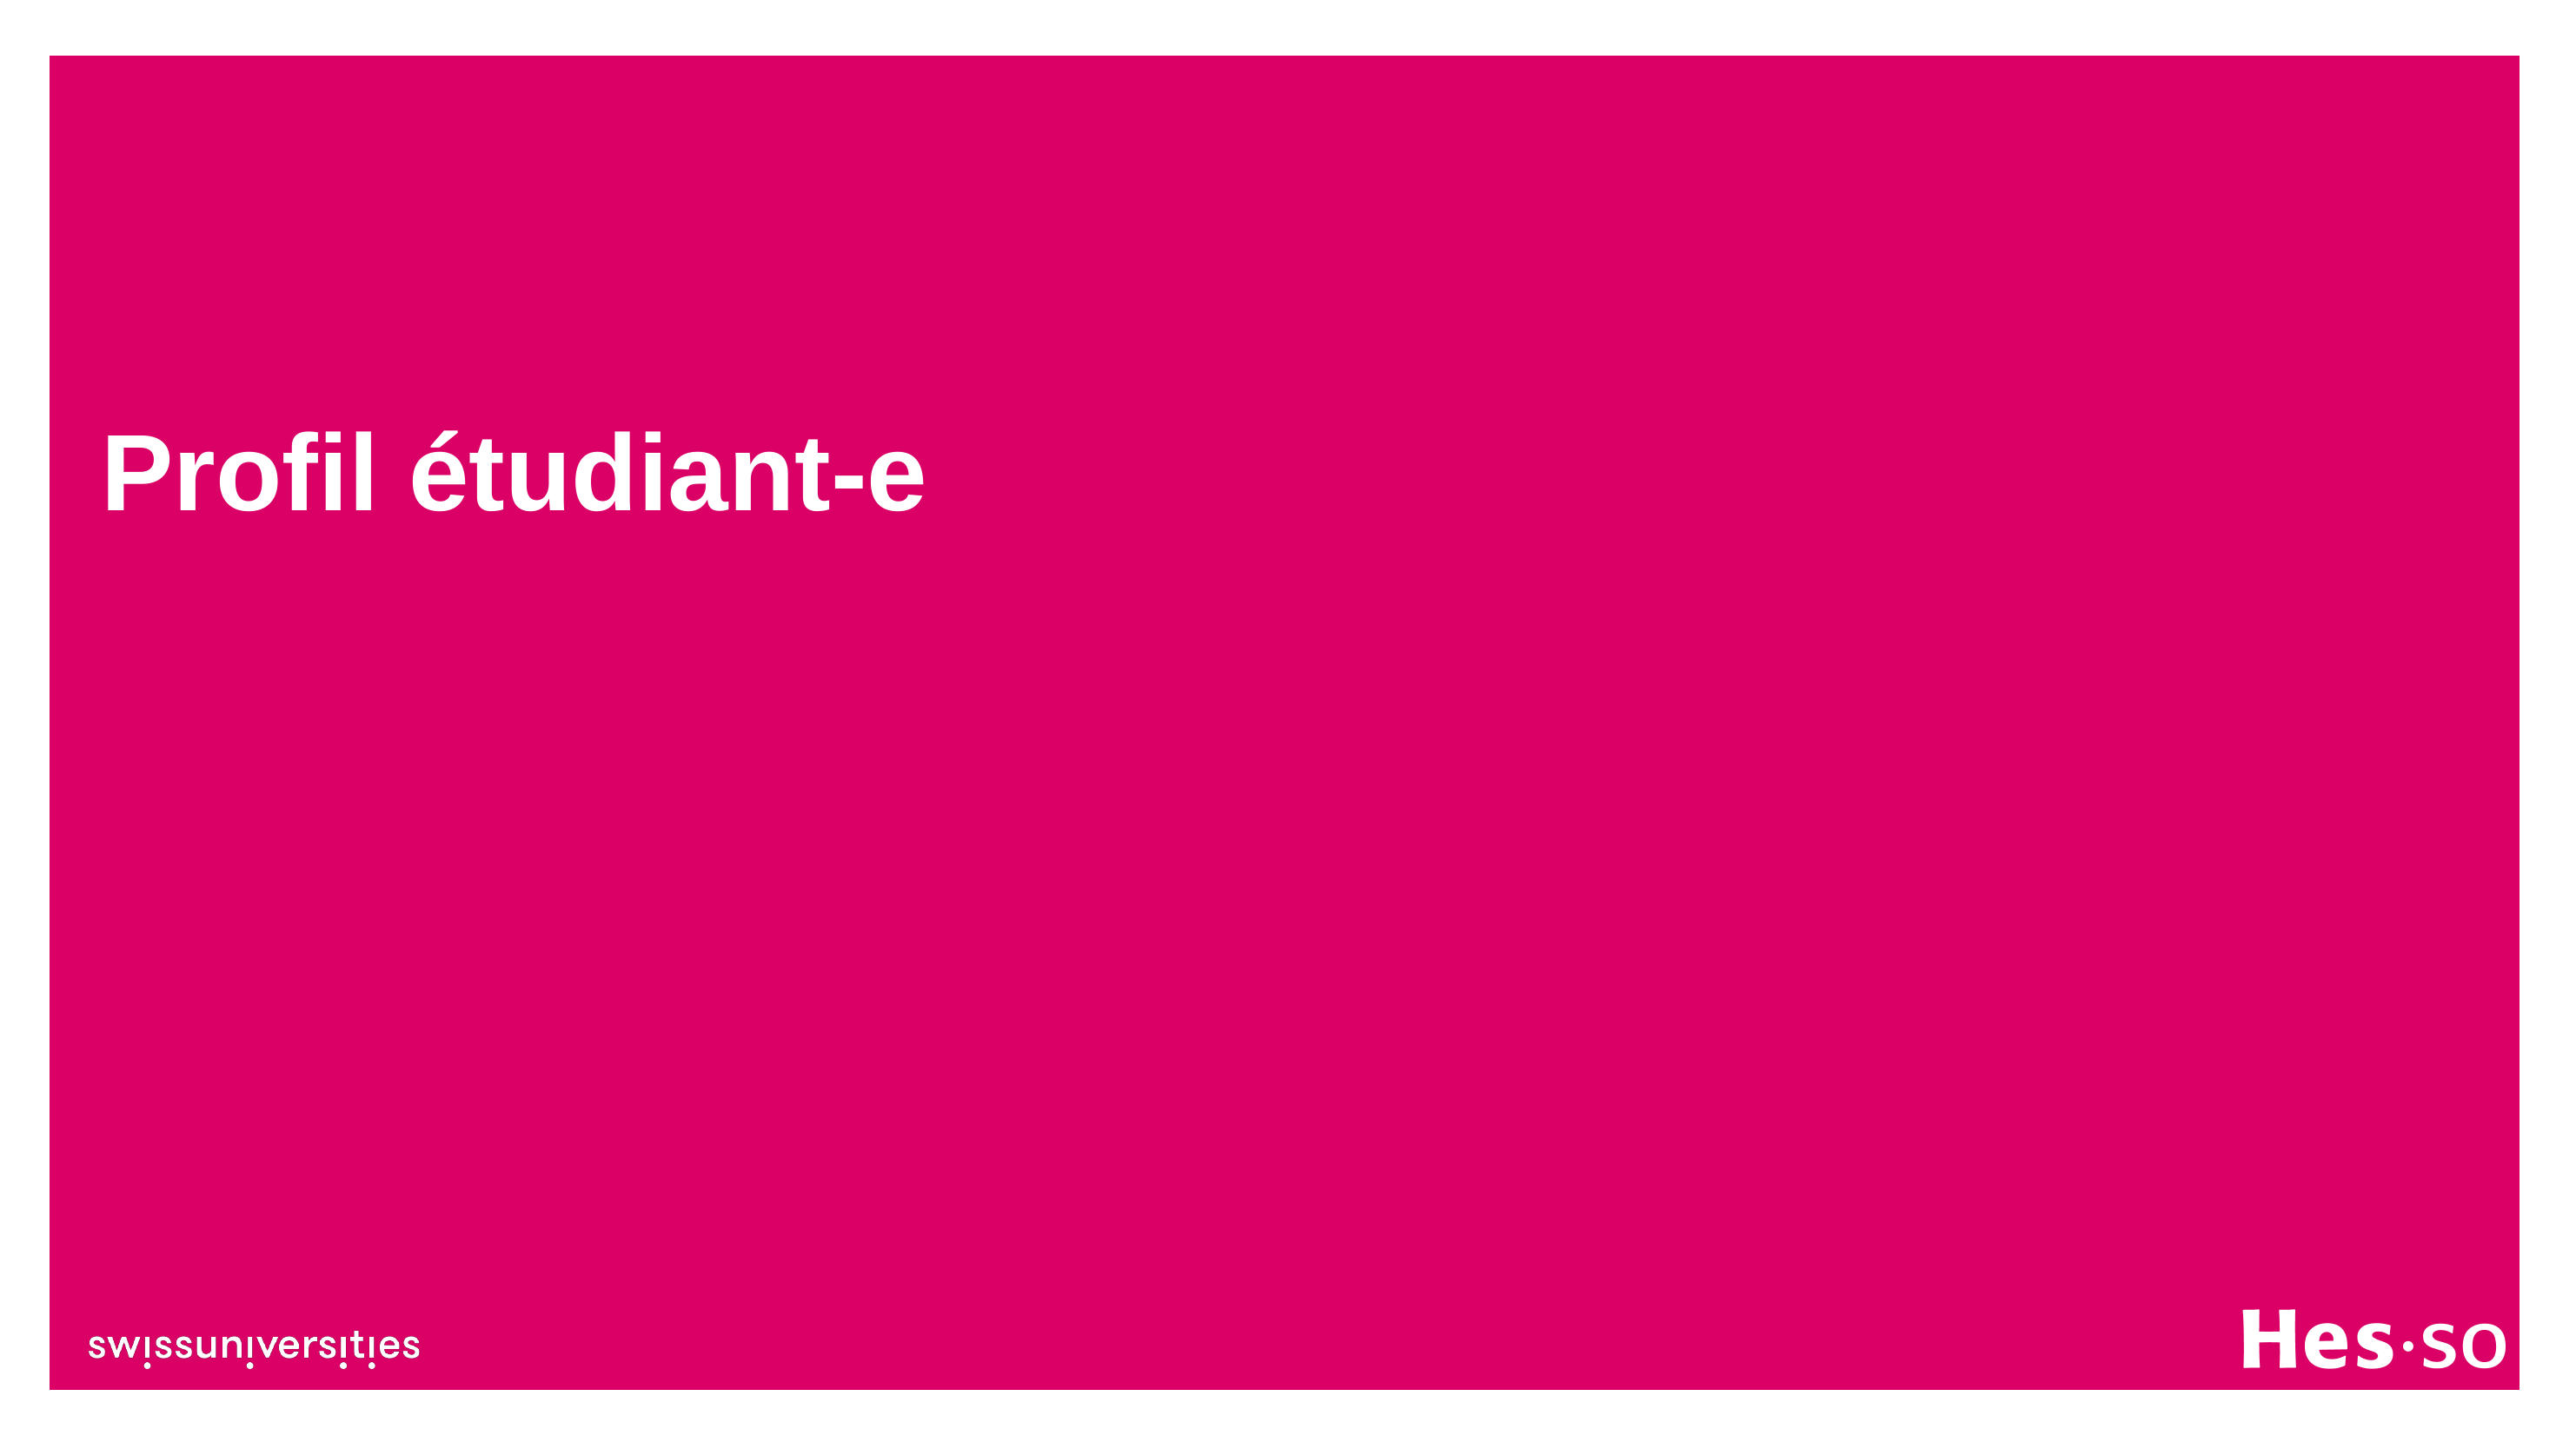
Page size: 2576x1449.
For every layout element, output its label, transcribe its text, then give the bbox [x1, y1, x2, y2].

title Profil étudiant-e [88, 395, 2488, 550]
picture [50, 56, 2520, 1390]
